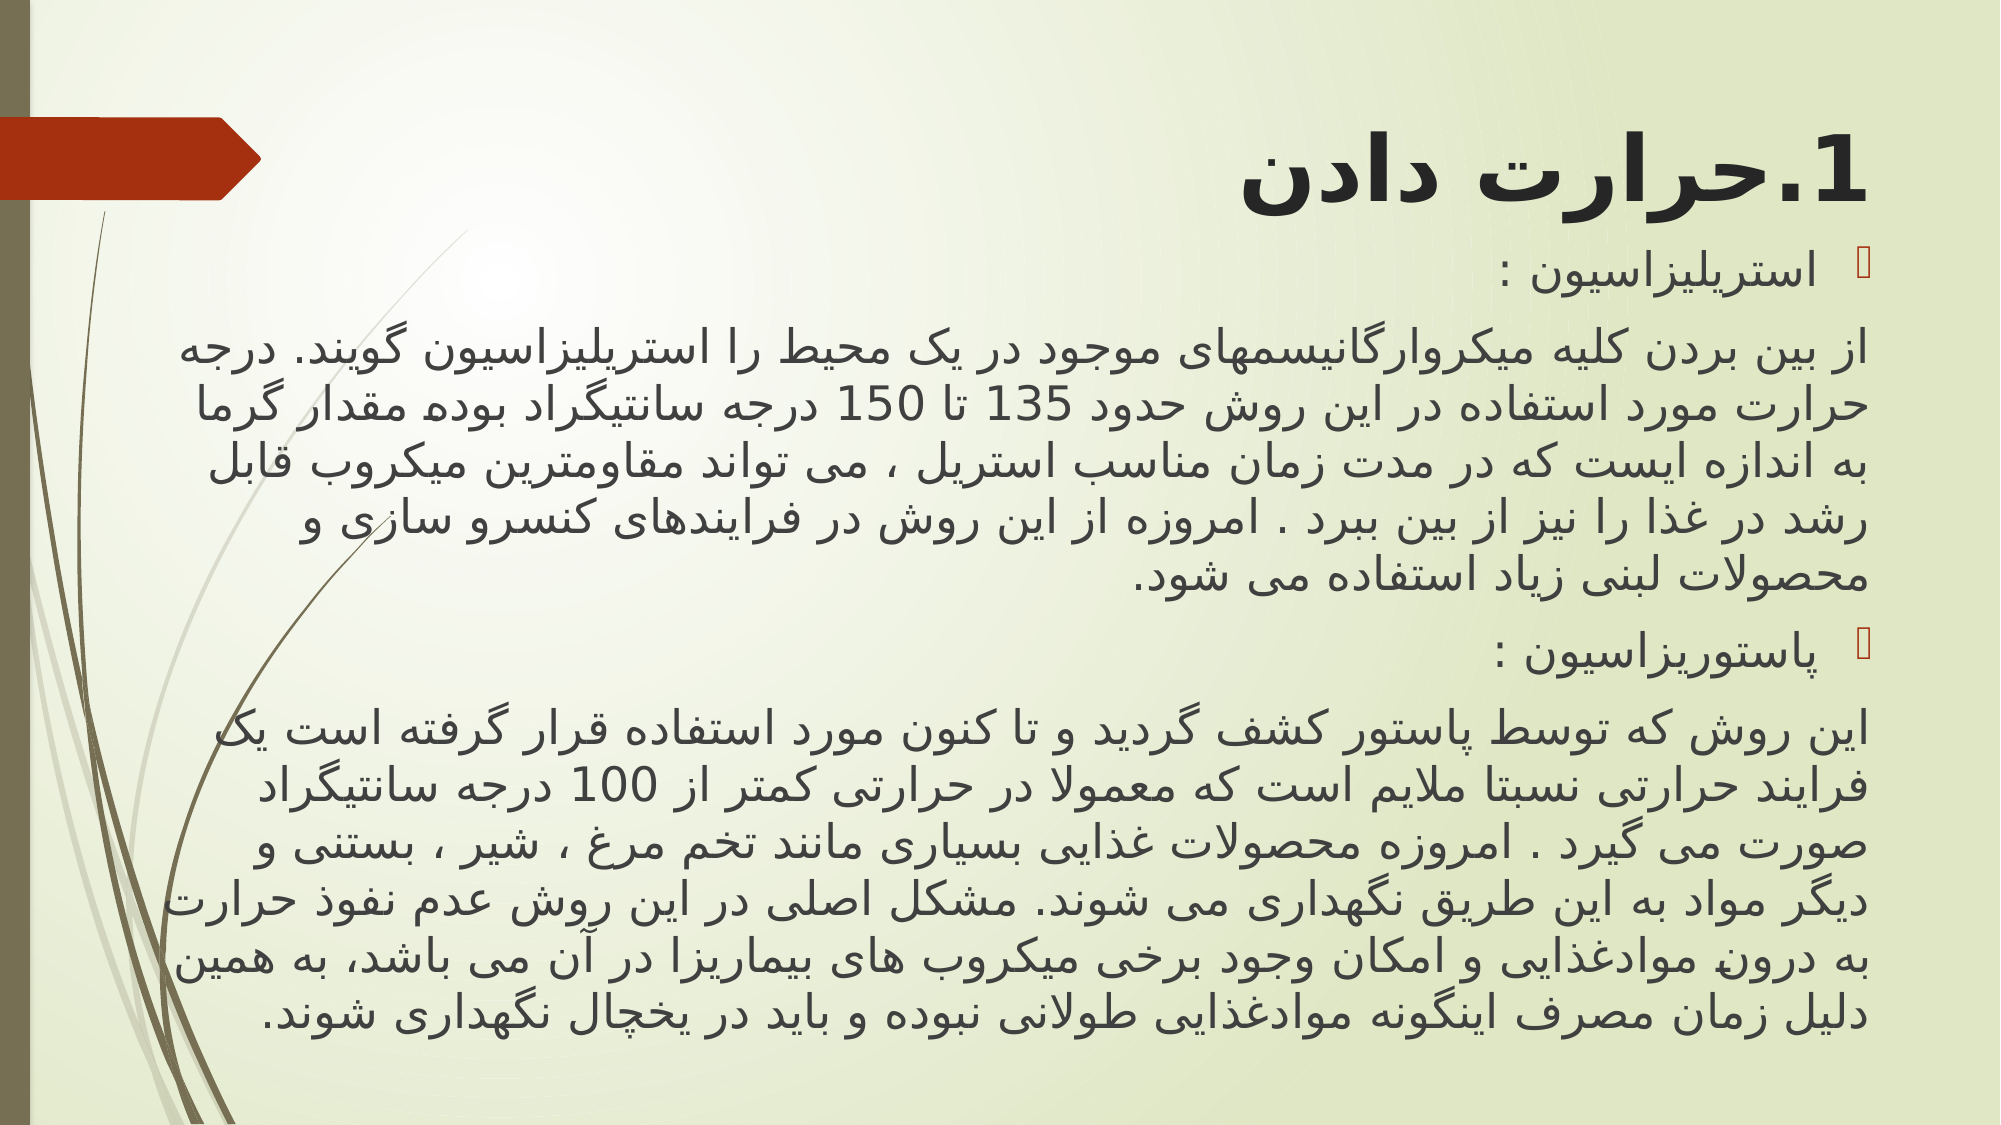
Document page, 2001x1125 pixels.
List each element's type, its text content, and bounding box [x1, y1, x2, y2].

list استریلیزاسیون : از بین بردن کلیه میکروارگانیسمهای موجود در یک محیط را استریلیزاسیون گویند. درجه حرارت مورد استفاده در این روش حدود 135 تا 150 درجه سانتیگراد بوده مقدار گرما به اندازه ایست که در مدت زمان مناسب استریل ، می تواند مقاومترین میکروب قابل رشد در غذا را نیز از بین ببرد . امروزه از این روش در فرایندهای کنسرو سازی و محصولات لبنی زیاد استفاده می شود. پاستوریزاسیون : این روش که توسط پاستور کشف گردید و تا کنون مورد استفاده قرار گرفته است یک فرایند حرارتی نسبتا ملایم است که معمولا در حرارتی کمتر از 100 درجه سانتیگراد صورت می گیرد . امروزه محصولات غذایی بسیاری مانند تخم مرغ ، شیر ، بستنی و دیگر مواد به این طریق نگهداری می شوند. مشکل اصلی در این روش عدم نفوذ حرارت به درون موادغذایی و امکان وجود برخی میکروب های بیماریزا در آن می باشد، به همین دلیل زمان مصرف اینگونه موادغذایی طولانی نبوده و باید در یخچال نگهداری شوند. [143, 231, 1888, 1072]
title 1.حرارت دادن [425, 102, 1888, 231]
